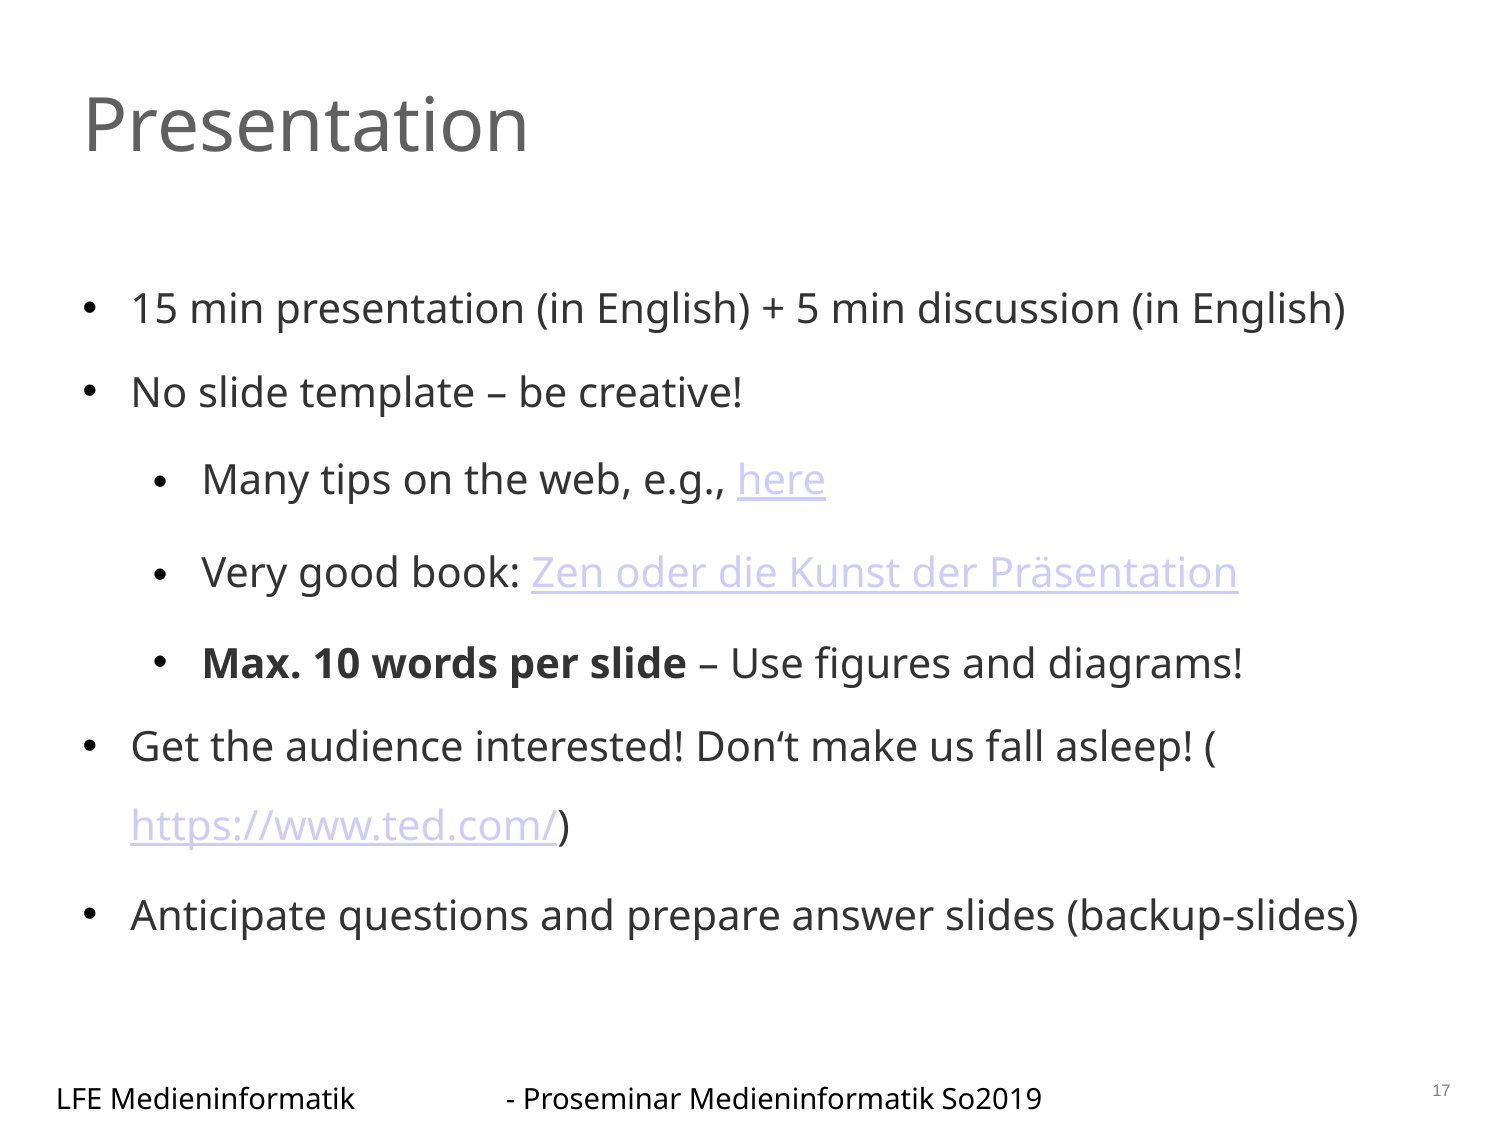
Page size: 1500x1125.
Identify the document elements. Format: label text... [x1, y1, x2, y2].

text_box Presentation [74, 28, 1425, 216]
text_box 17 [1366, 1072, 1459, 1108]
text_box 15 min presentation (in English) + 5 min discussion (in English) No slide template – be creative! Many tips on the web, e.g., here Very good book: Zen oder die Kunst der Präsentation Max. 10 words per slide – Use figures and diagrams! Get the audience interested! Don‘t make us fall asleep! (https://www.ted.com/) Anticipate questions and prepare answer slides (backup-slides) [74, 249, 1483, 1005]
